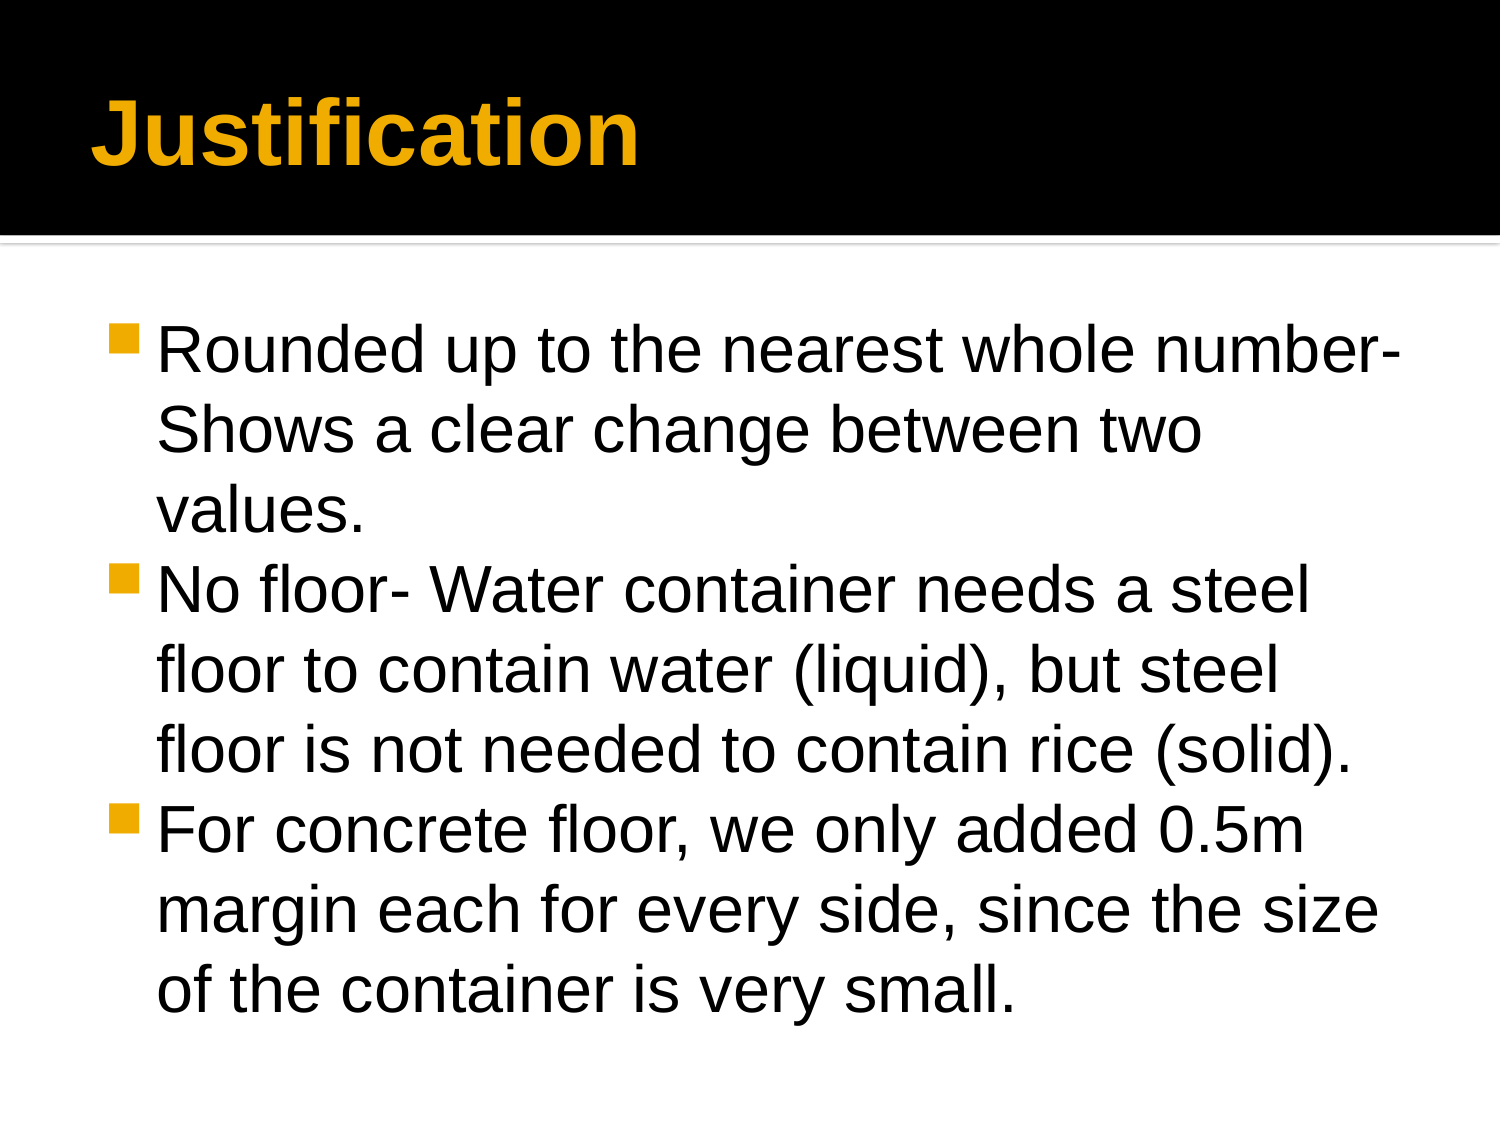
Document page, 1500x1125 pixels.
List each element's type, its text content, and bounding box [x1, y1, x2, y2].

list Rounded up to the nearest whole number- Shows a clear change between two values. No floor- Water container needs a steel floor to contain water (liquid), but steel floor is not needed to contain rice (solid). For concrete floor, we only added 0.5m margin each for every side, since the size of the container is very small. [75, 291, 1425, 1050]
title Justification [75, 25, 1425, 231]
